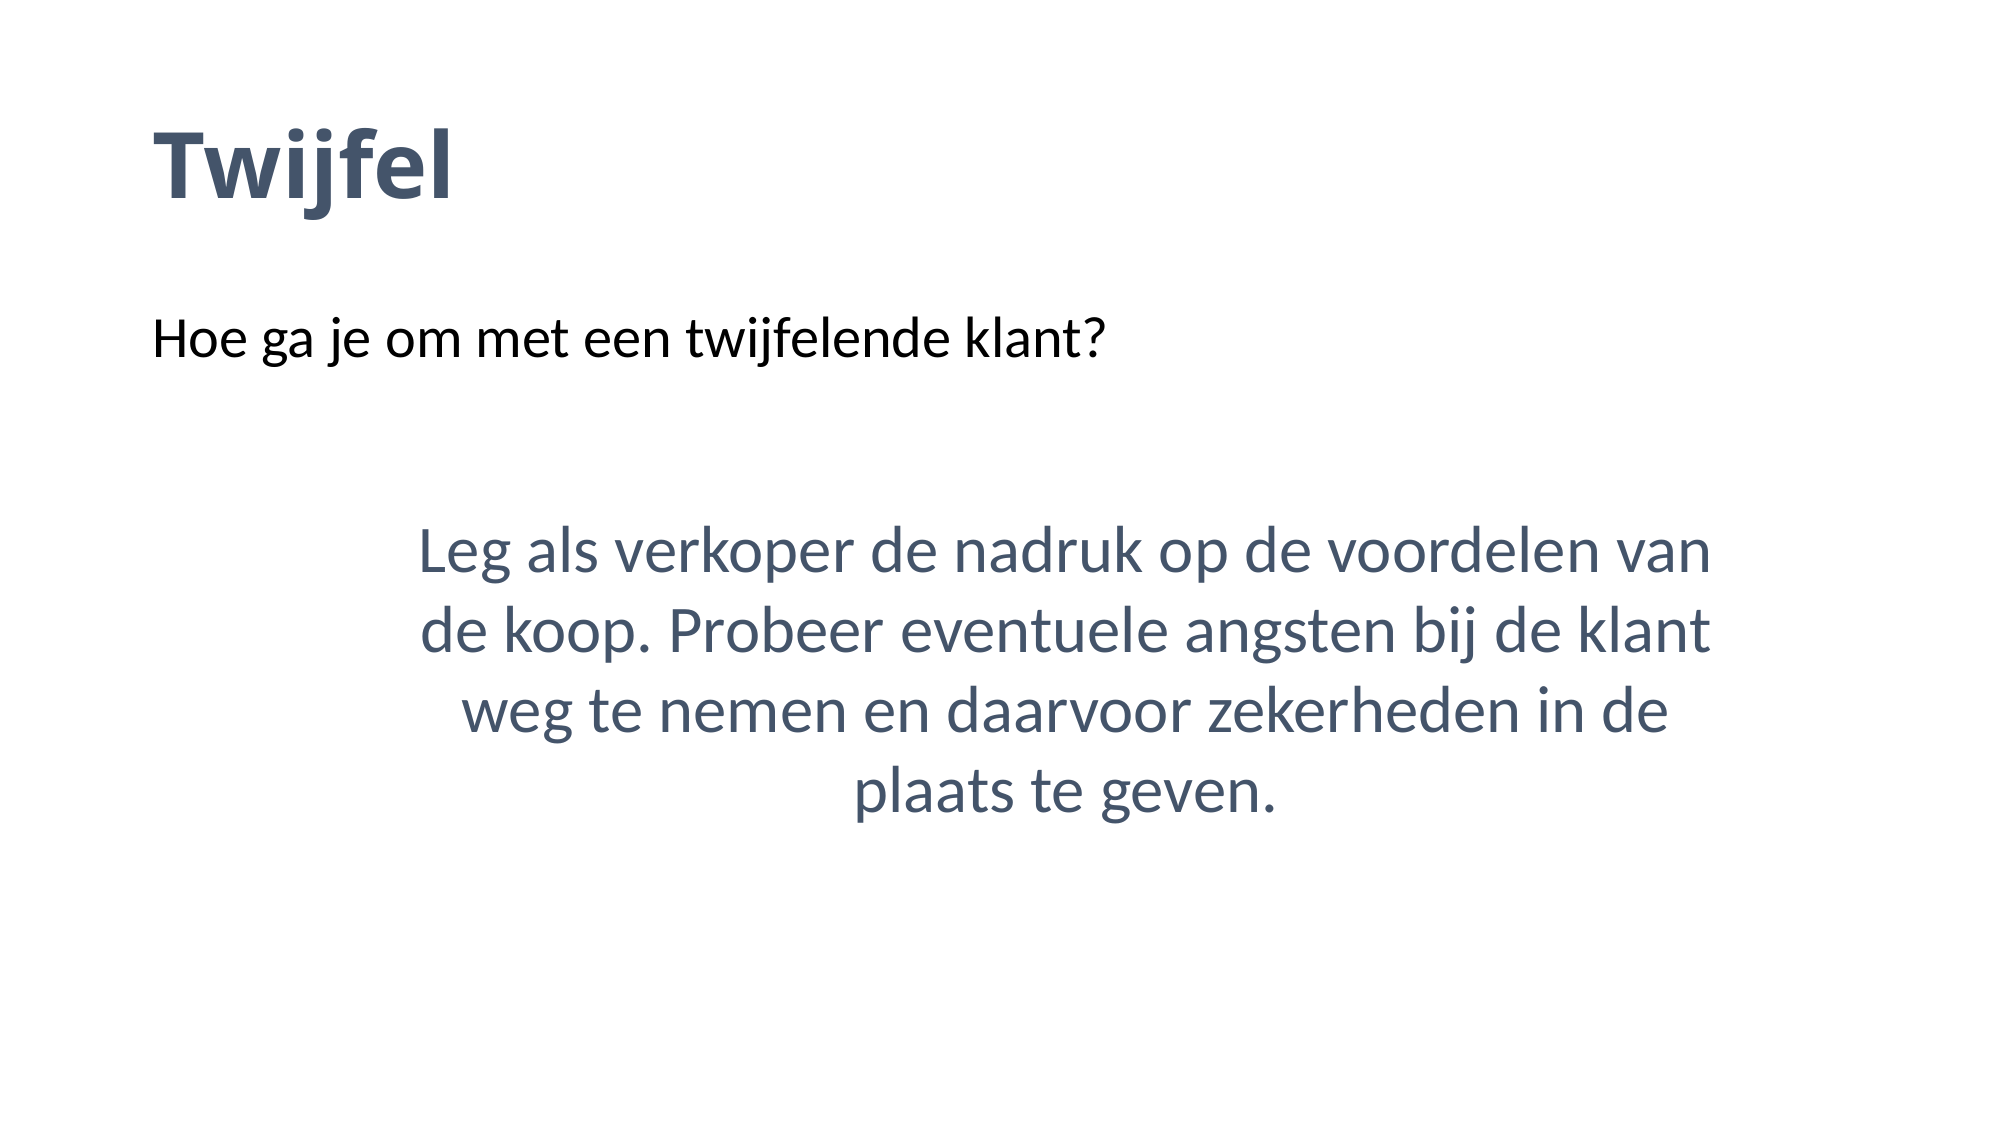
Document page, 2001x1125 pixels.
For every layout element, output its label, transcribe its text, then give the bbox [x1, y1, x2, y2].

title Twijfel [137, 59, 1863, 278]
text_box Leg als verkoper de nadruk op de voordelen van de koop. Probeer eventuele angsten bij de klant weg te nemen en daarvoor zekerheden in de plaats te geven. [392, 498, 1740, 833]
list Hoe ga je om met een twijfelende klant? [137, 299, 1863, 402]
